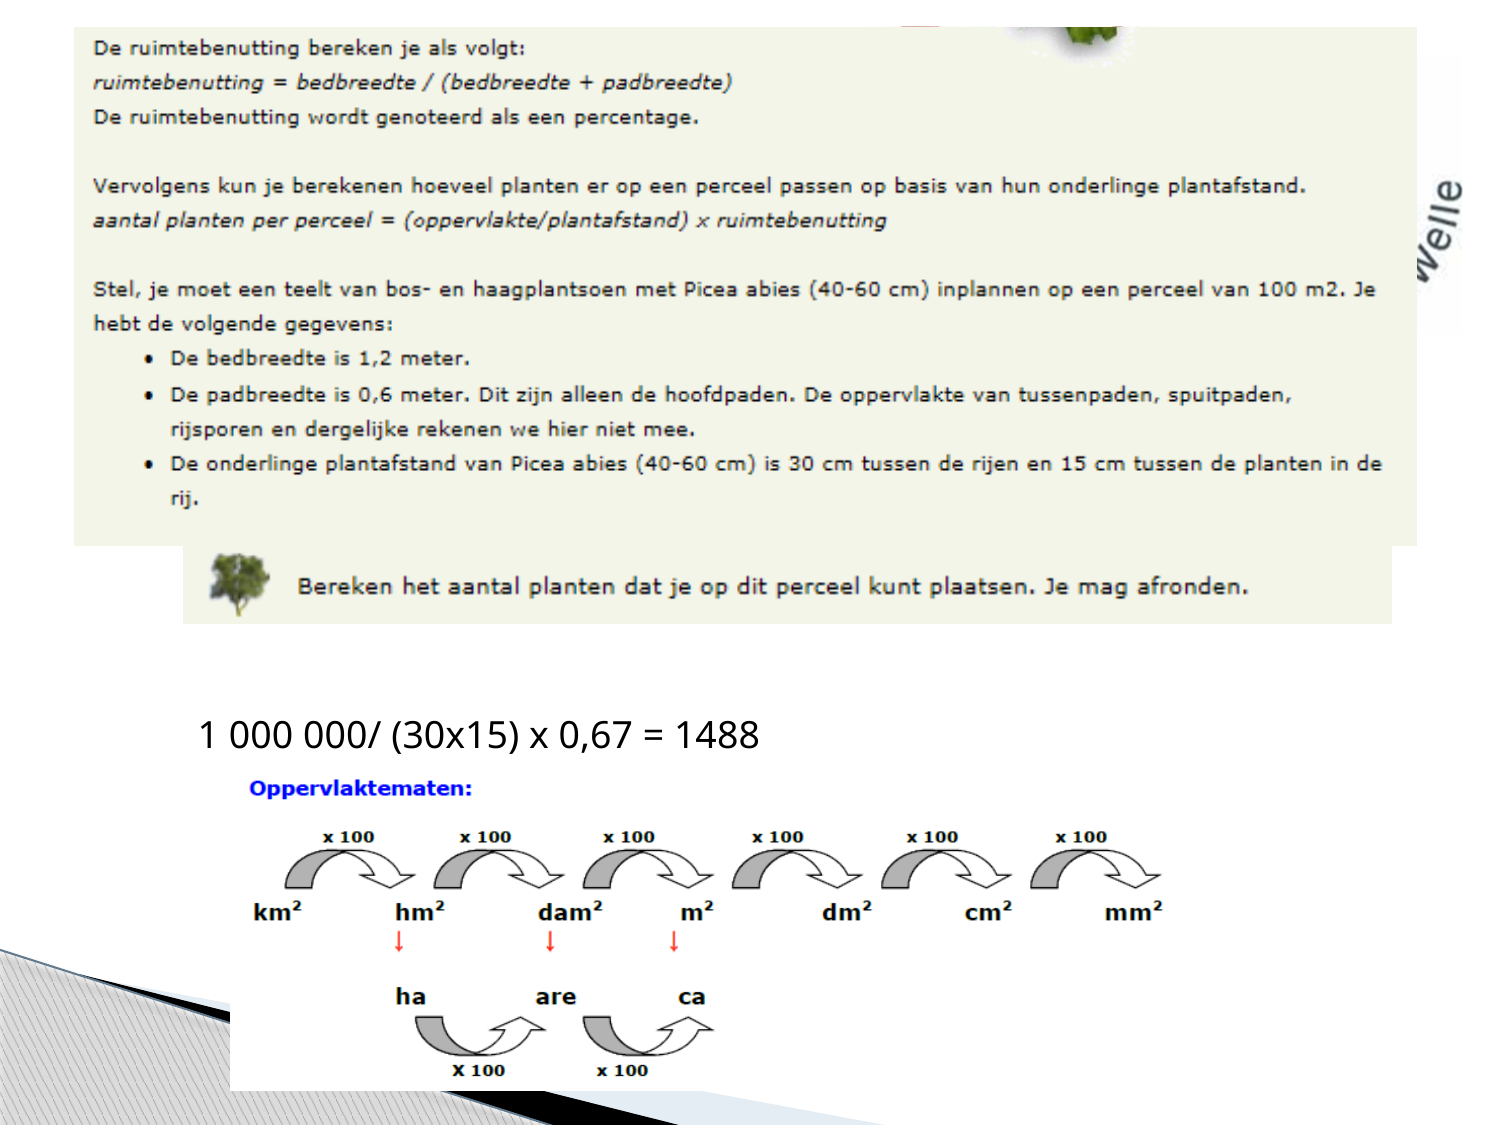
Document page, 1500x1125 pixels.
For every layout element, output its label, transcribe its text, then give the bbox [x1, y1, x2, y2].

picture [229, 765, 1197, 1091]
list Berekenen van plantdichtheid [75, 385, 1425, 986]
picture [74, 26, 1473, 625]
text_box 1 000 000/ (30x15) x 0,67 = 1488 [182, 704, 1034, 764]
